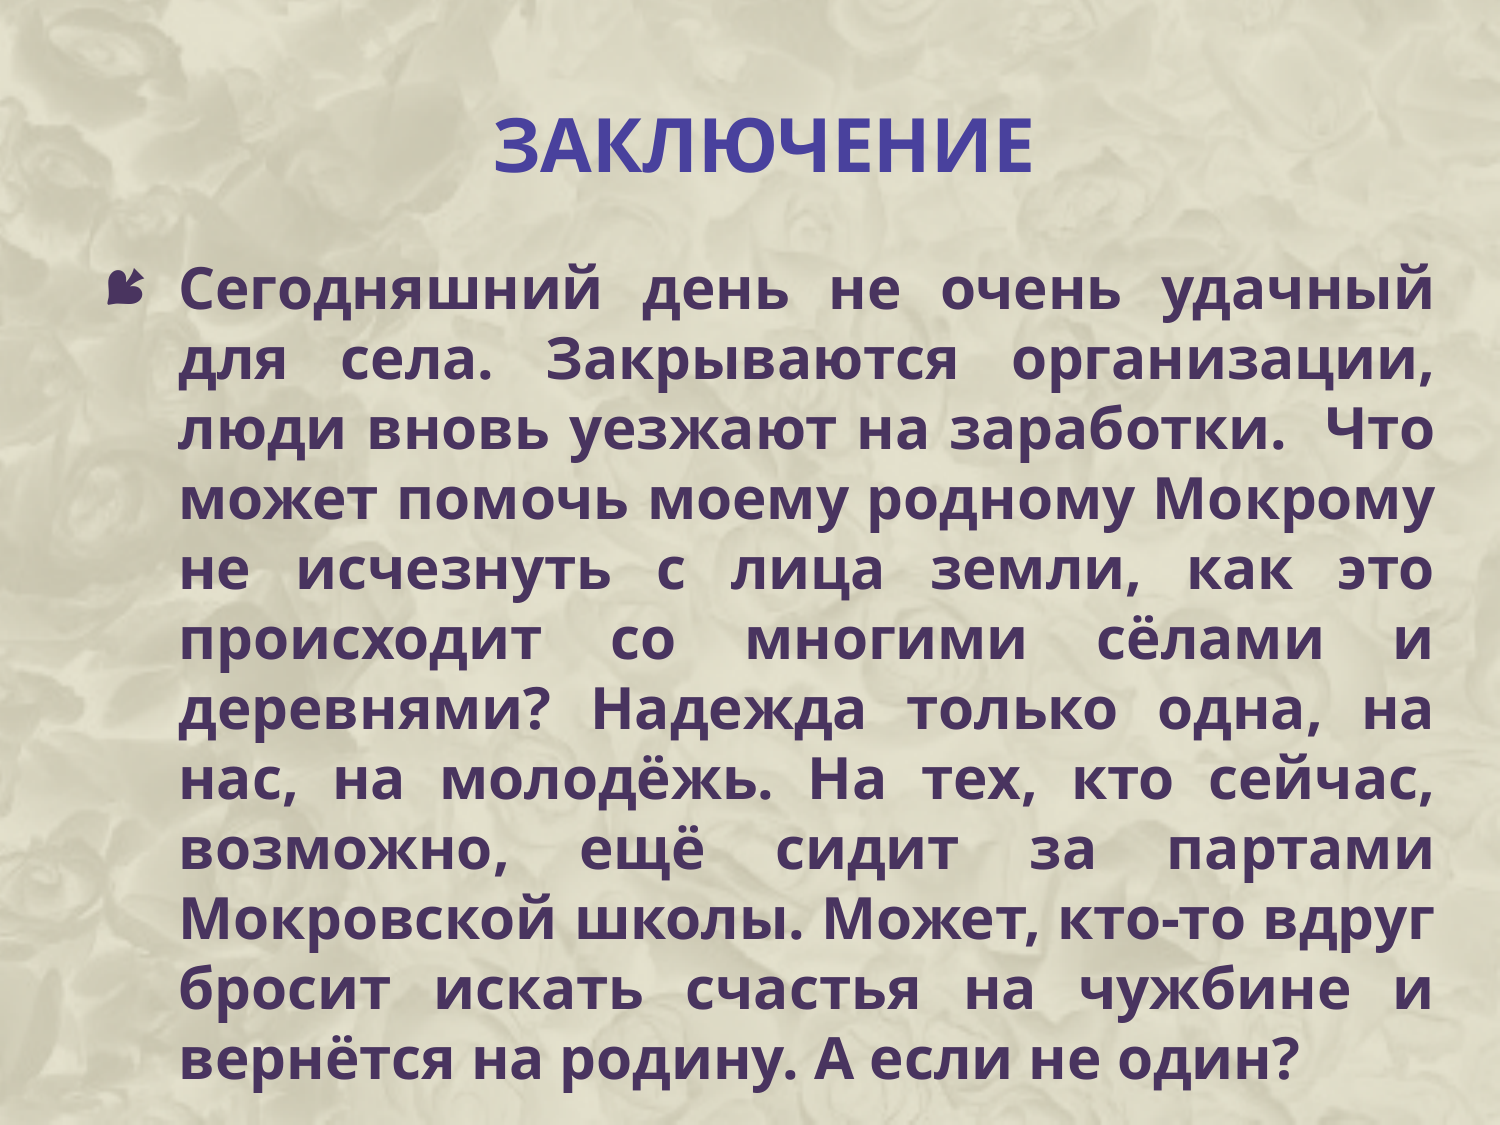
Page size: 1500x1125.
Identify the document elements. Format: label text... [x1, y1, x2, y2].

list Сегодняшний день не очень удачный для села. Закрываются организации, люди вновь уезжают на заработки. Что может помочь моему родному Мокрому не исчезнуть с лица земли, как это происходит со многими сёлами и деревнями? Надежда только одна, на нас, на молодёжь. На тех, кто сейчас, возможно, ещё сидит за партами Мокровской школы. Может, кто-то вдруг бросит искать счастья на чужбине и вернётся на родину. А если не один? [88, 243, 1451, 1031]
text_box Заключение [27, 90, 1500, 196]
